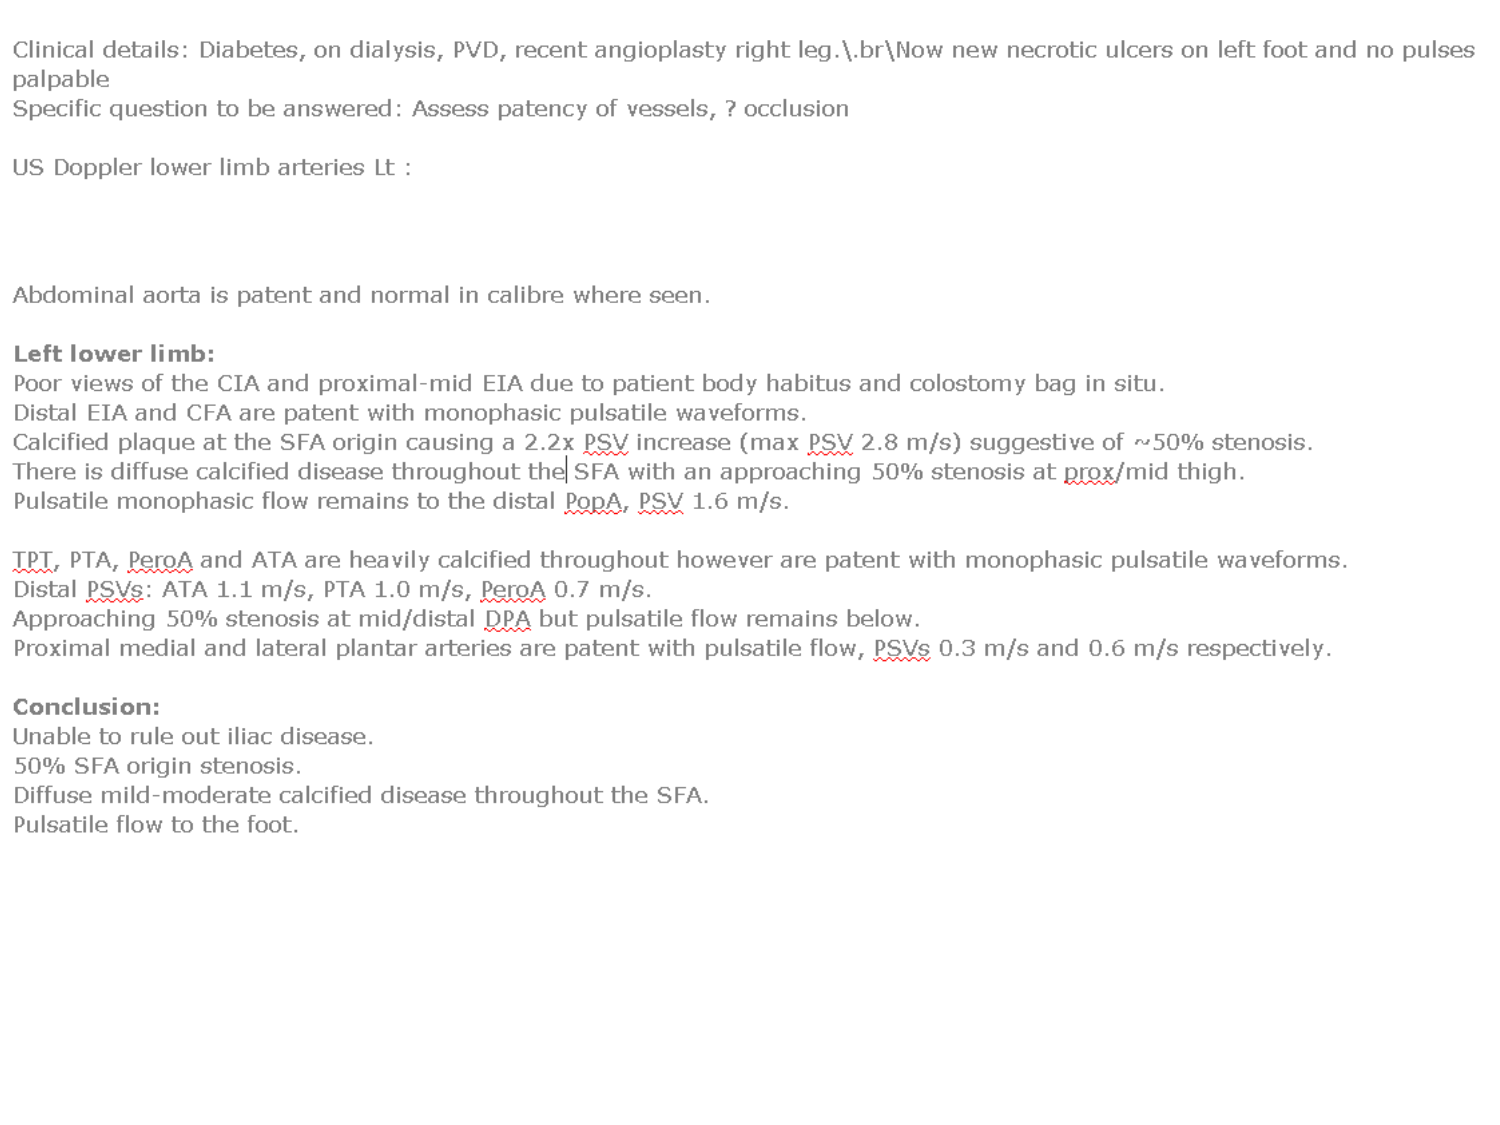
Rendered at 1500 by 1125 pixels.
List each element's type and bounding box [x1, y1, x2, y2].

picture [10, 31, 1492, 196]
picture [10, 279, 1492, 846]
